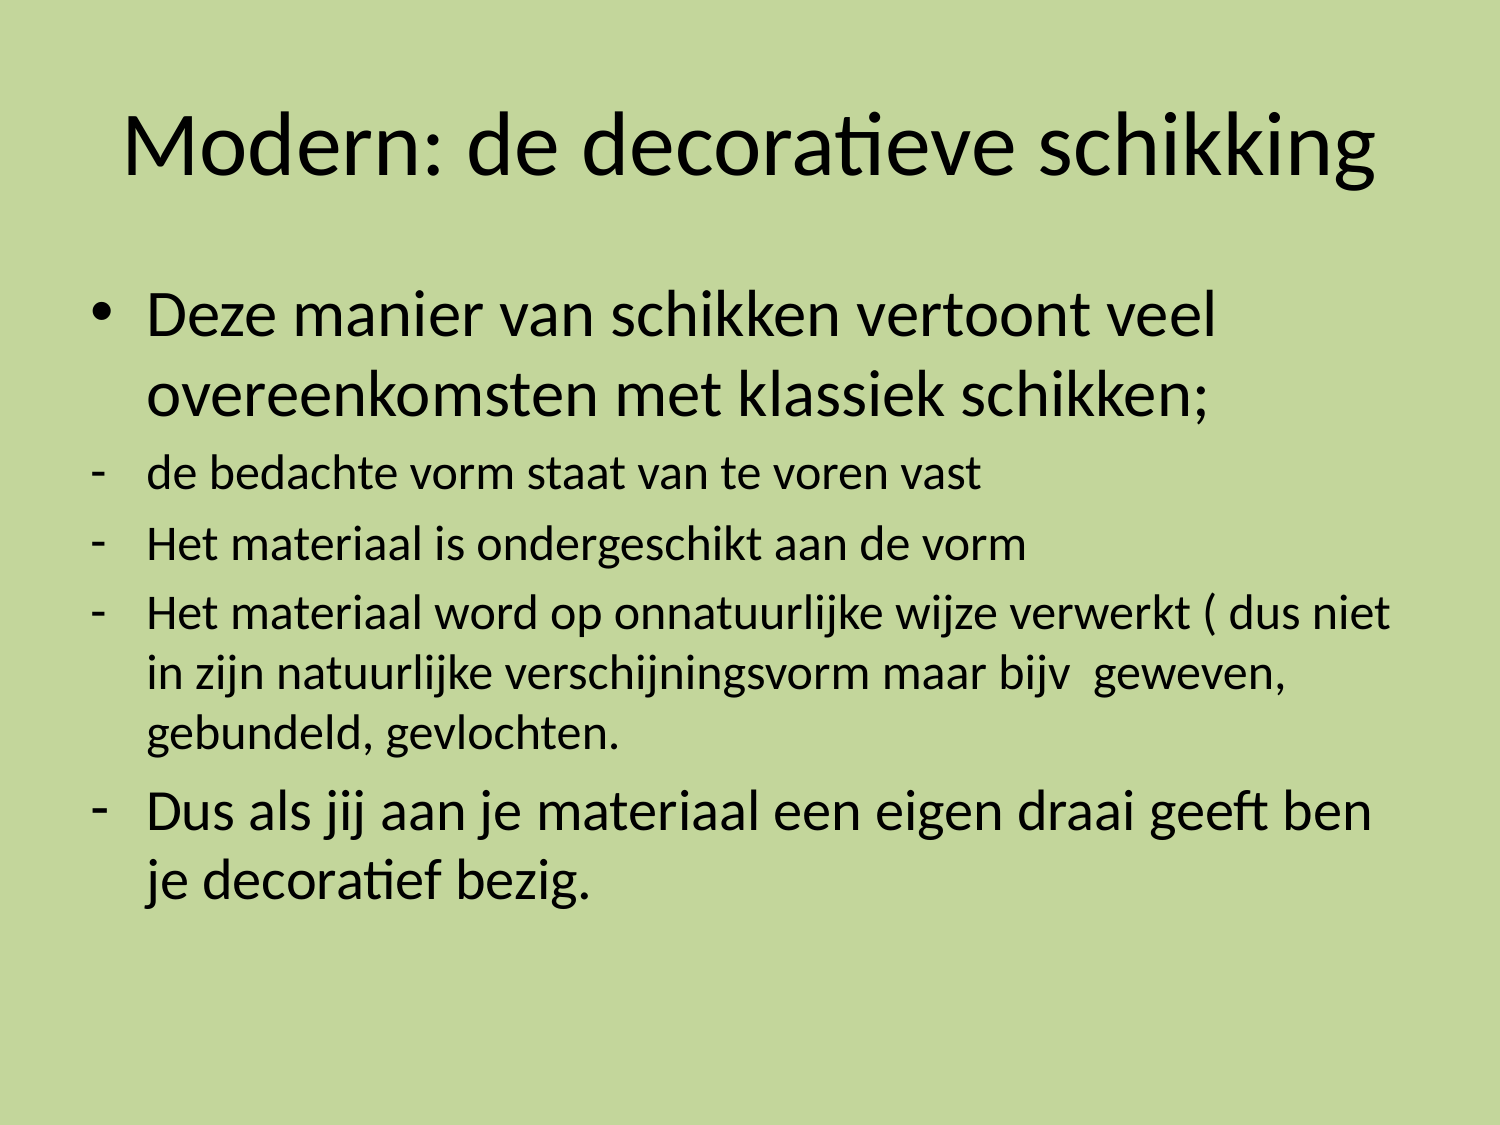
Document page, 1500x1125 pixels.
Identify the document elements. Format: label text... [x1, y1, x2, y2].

title Modern: de decoratieve schikking [75, 45, 1425, 233]
list Deze manier van schikken vertoont veel overeenkomsten met klassiek schikken; de bedachte vorm staat van te voren vast Het materiaal is ondergeschikt aan de vorm Het materiaal word op onnatuurlijke wijze verwerkt ( dus niet in zijn natuurlijke verschijningsvorm maar bijv geweven, gebundeld, gevlochten. Dus als jij aan je materiaal een eigen draai geeft ben je decoratief bezig. [75, 262, 1425, 1005]
